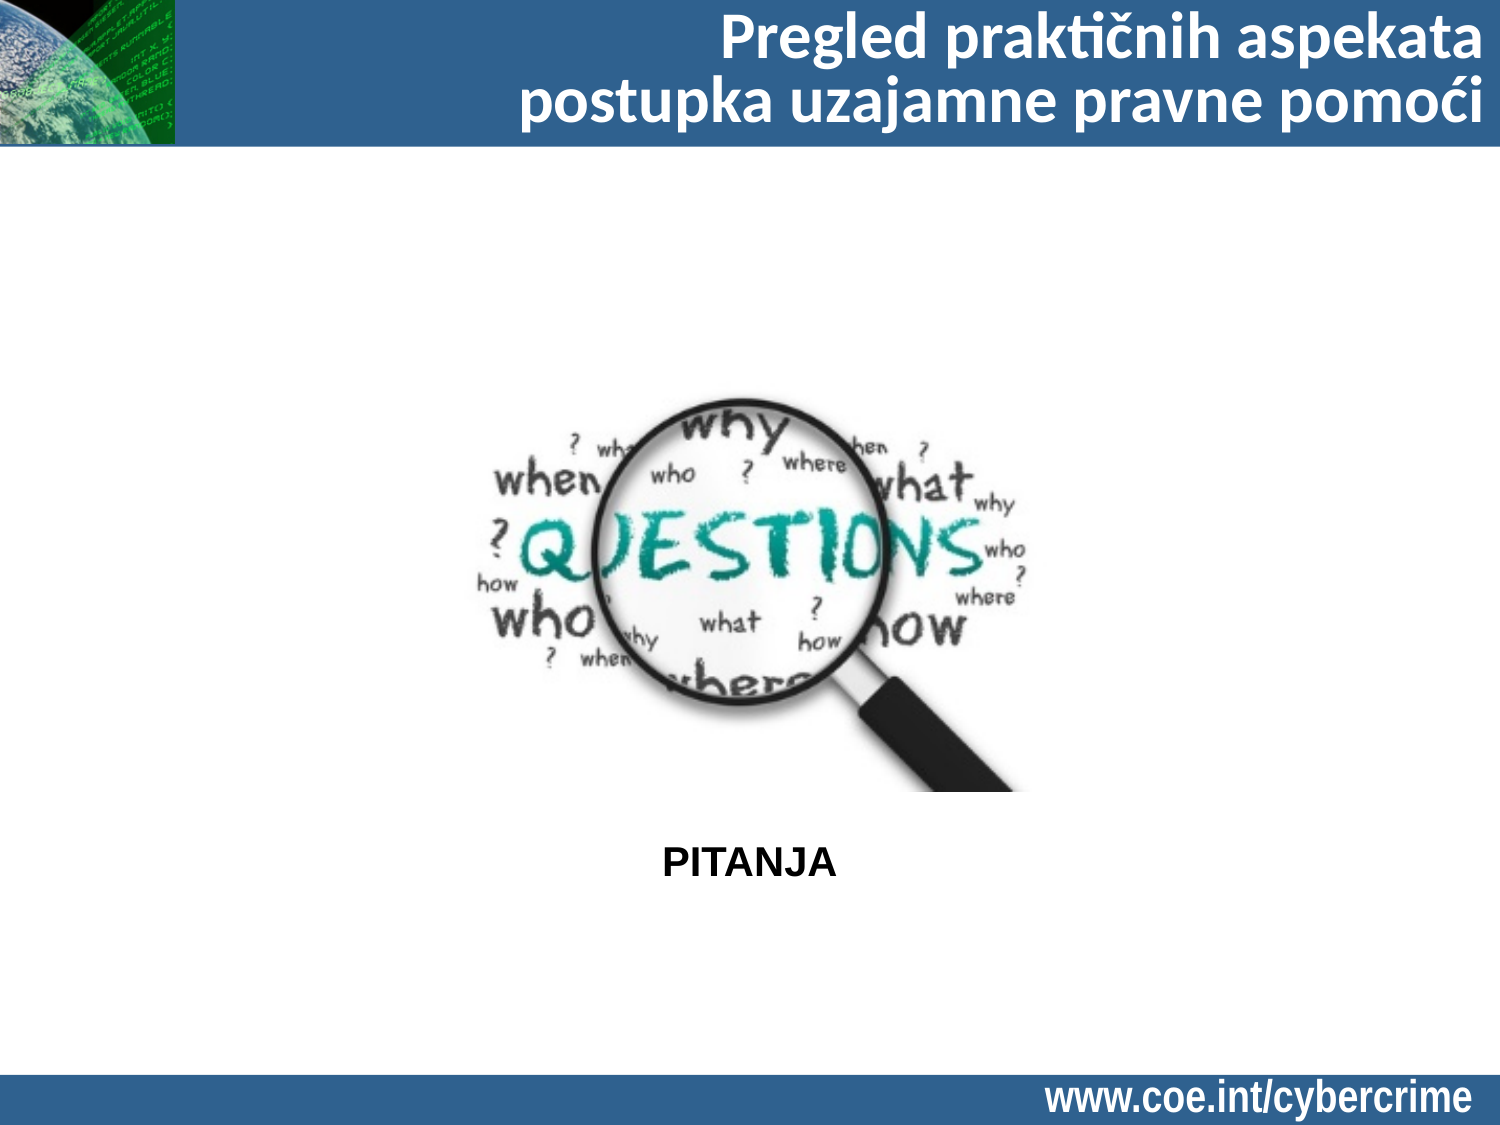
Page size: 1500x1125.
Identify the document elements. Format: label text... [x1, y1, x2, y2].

text_box www.coe.int/cybercrime [1030, 1059, 1500, 1125]
picture [0, 0, 175, 144]
text_box Pregled praktičnih aspekata postupka uzajamne pravne pomoći [177, 0, 1500, 149]
text_box PITANJA [632, 827, 868, 892]
text_box [0, 1073, 1030, 1125]
picture [443, 332, 1057, 793]
